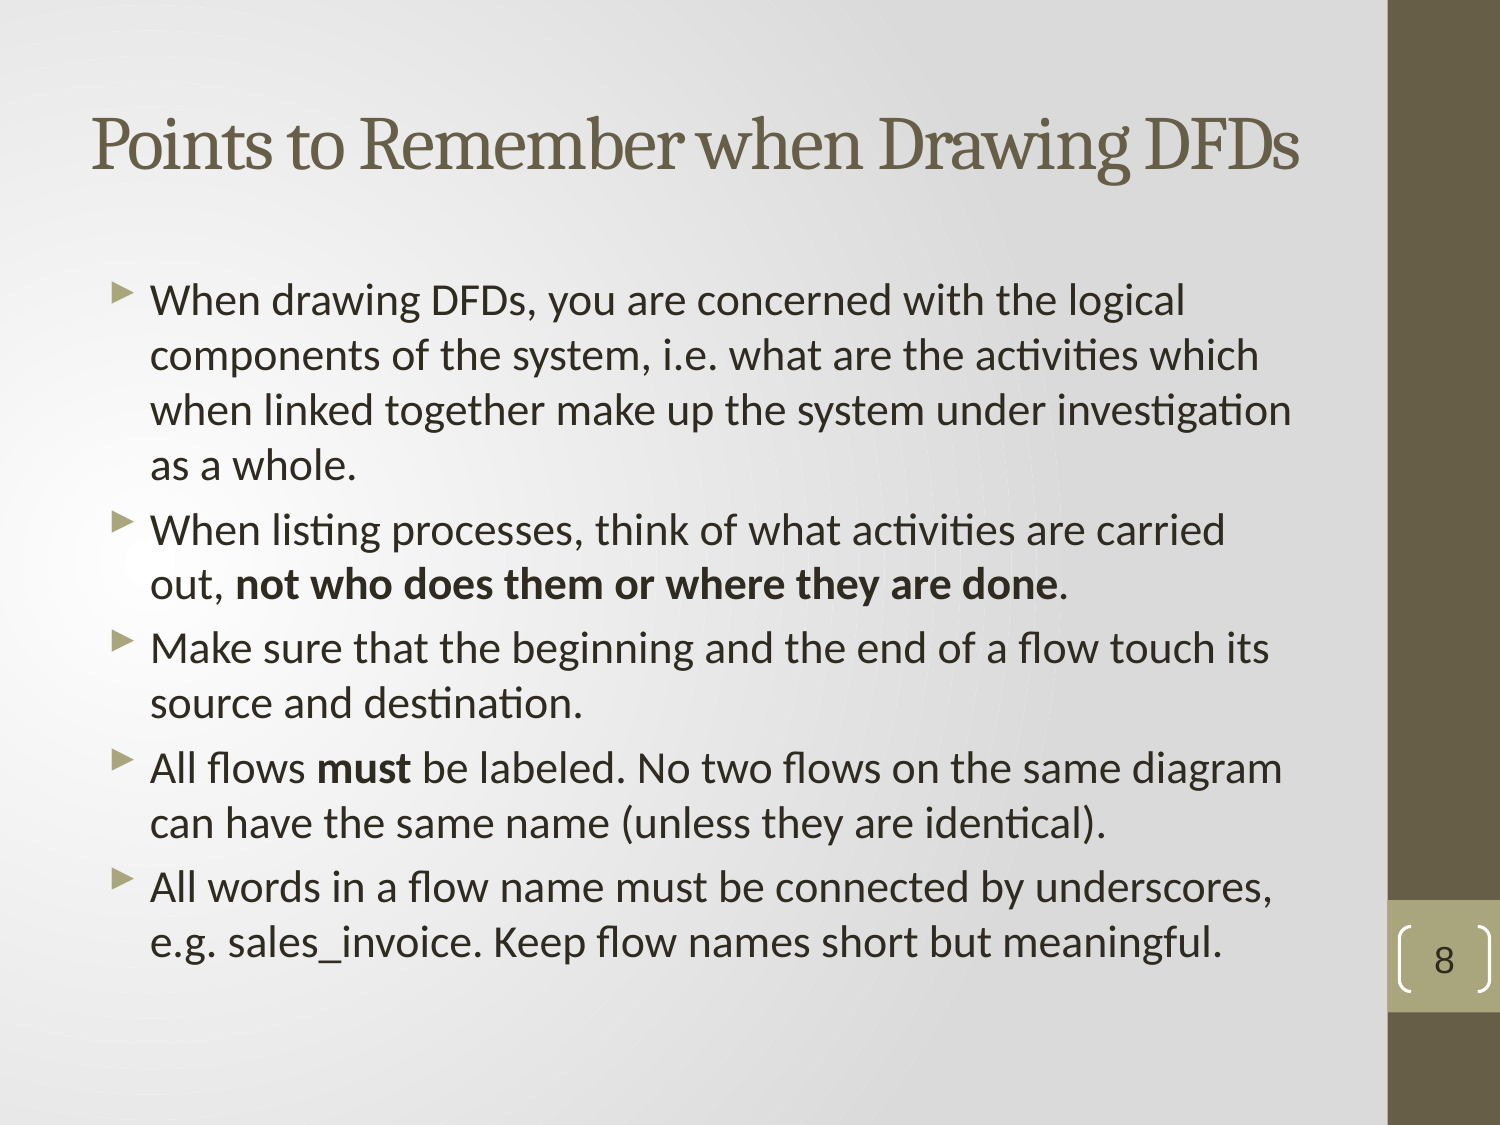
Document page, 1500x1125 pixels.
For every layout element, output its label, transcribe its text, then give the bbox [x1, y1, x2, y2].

slide_number 8 [1397, 924, 1492, 994]
title Points to Remember when Drawing DFDs [75, 45, 1325, 233]
list When drawing DFDs, you are concerned with the logical components of the system, i.e. what are the activities which when linked together make up the system under investigation as a whole. When listing processes, think of what activities are carried out, not who does them or where they are done. Make sure that the beginning and the end of a flow touch its source and destination. All flows must be labeled. No two flows on the same diagram can have the same name (unless they are identical). All words in a flow name must be connected by underscores, e.g. sales_invoice. Keep flow names short but meaningful. [74, 262, 1326, 1051]
